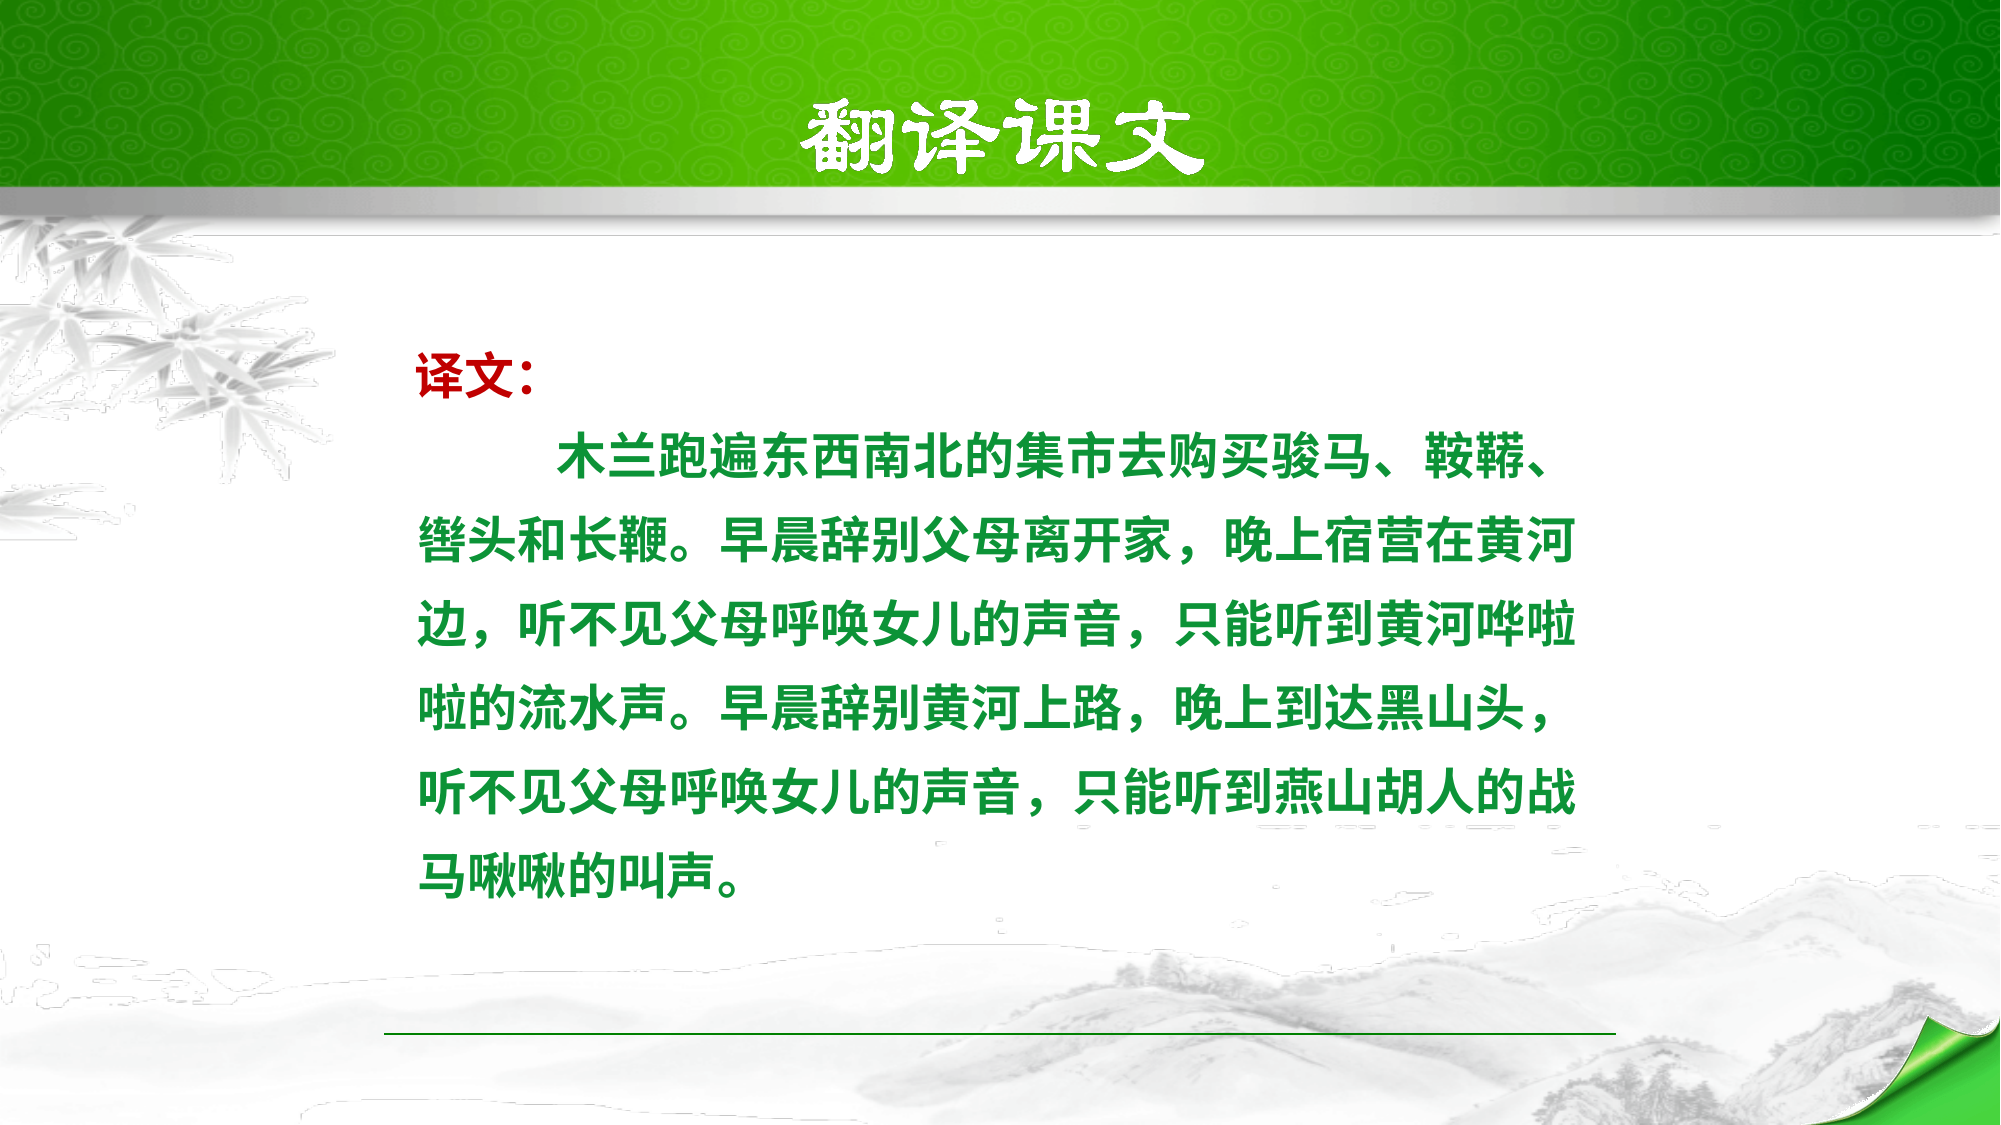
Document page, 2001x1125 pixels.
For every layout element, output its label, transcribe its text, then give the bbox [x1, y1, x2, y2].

picture [0, 0, 2000, 570]
picture [0, 779, 2000, 1125]
text_box 木兰跑遍东西南北的集市去购买骏马、鞍鞯、辔头和长鞭。早晨辞别父母离开家，晚上宿营在黄河边，听不见父母呼唤女儿的声音，只能听到黄河哗啦啦的流水声。早晨辞别黄河上路，晚上到达黑山头，听不见父母呼唤女儿的声音，只能听到燕山胡人的战马啾啾的叫声。 [402, 581, 1592, 776]
